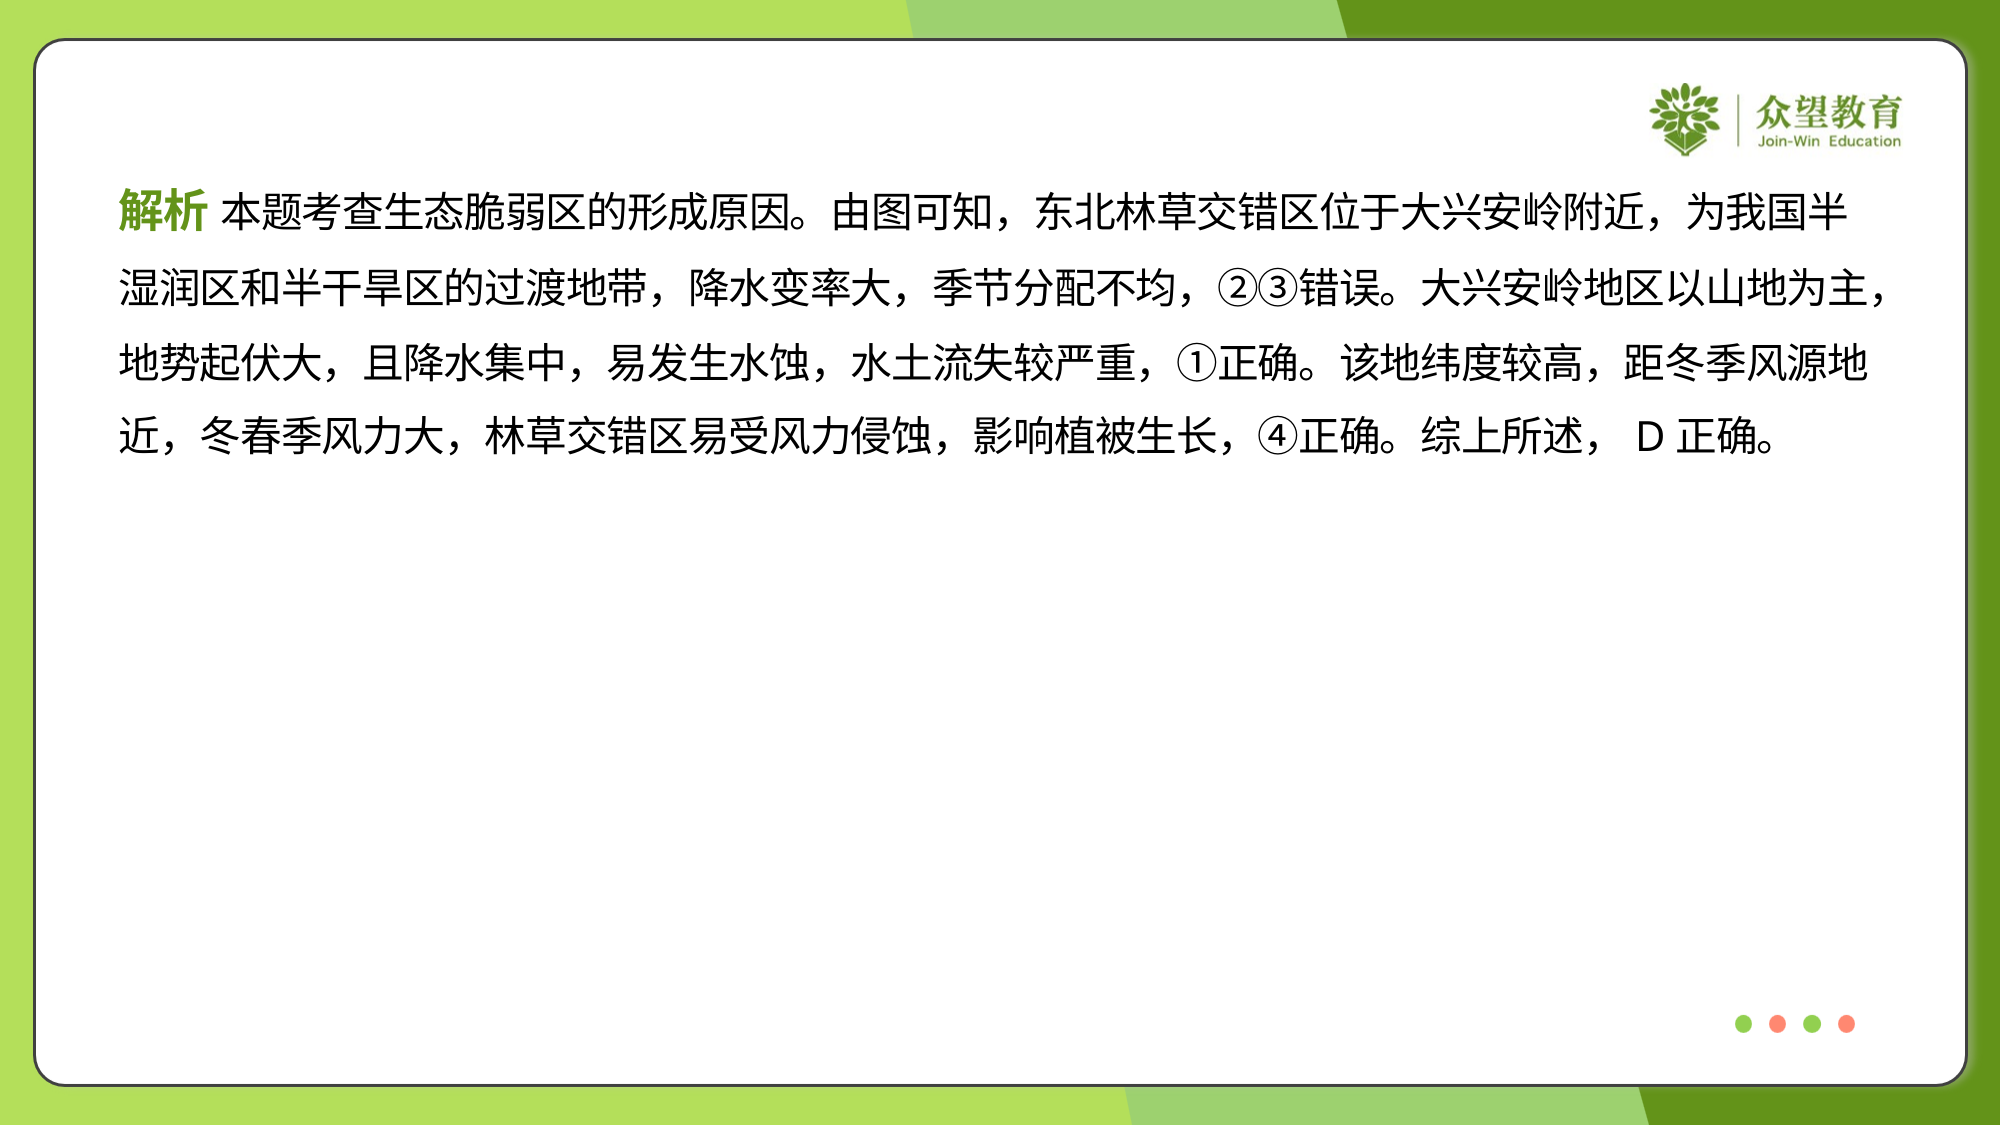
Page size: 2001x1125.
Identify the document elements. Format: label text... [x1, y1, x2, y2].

text_box 解析 本题考查生态脆弱区的形成原因。由图可知，东北林草交错区位于大兴安岭附近，为我国半 湿润区和半干旱区的过渡地带，降水变率大，季节分配不均，②③错误。大兴安岭地区以山地为主， 地势起伏大，且降水集中，易发生水蚀，水土流失较严重，①正确。该地纬度较高，距冬季风源地 近，冬春季风力大，林草交错区易受风力侵蚀，影响植被生长，④正确。综上所述，D正确。 [118, 159, 1883, 452]
picture [0, 0, 2000, 1125]
